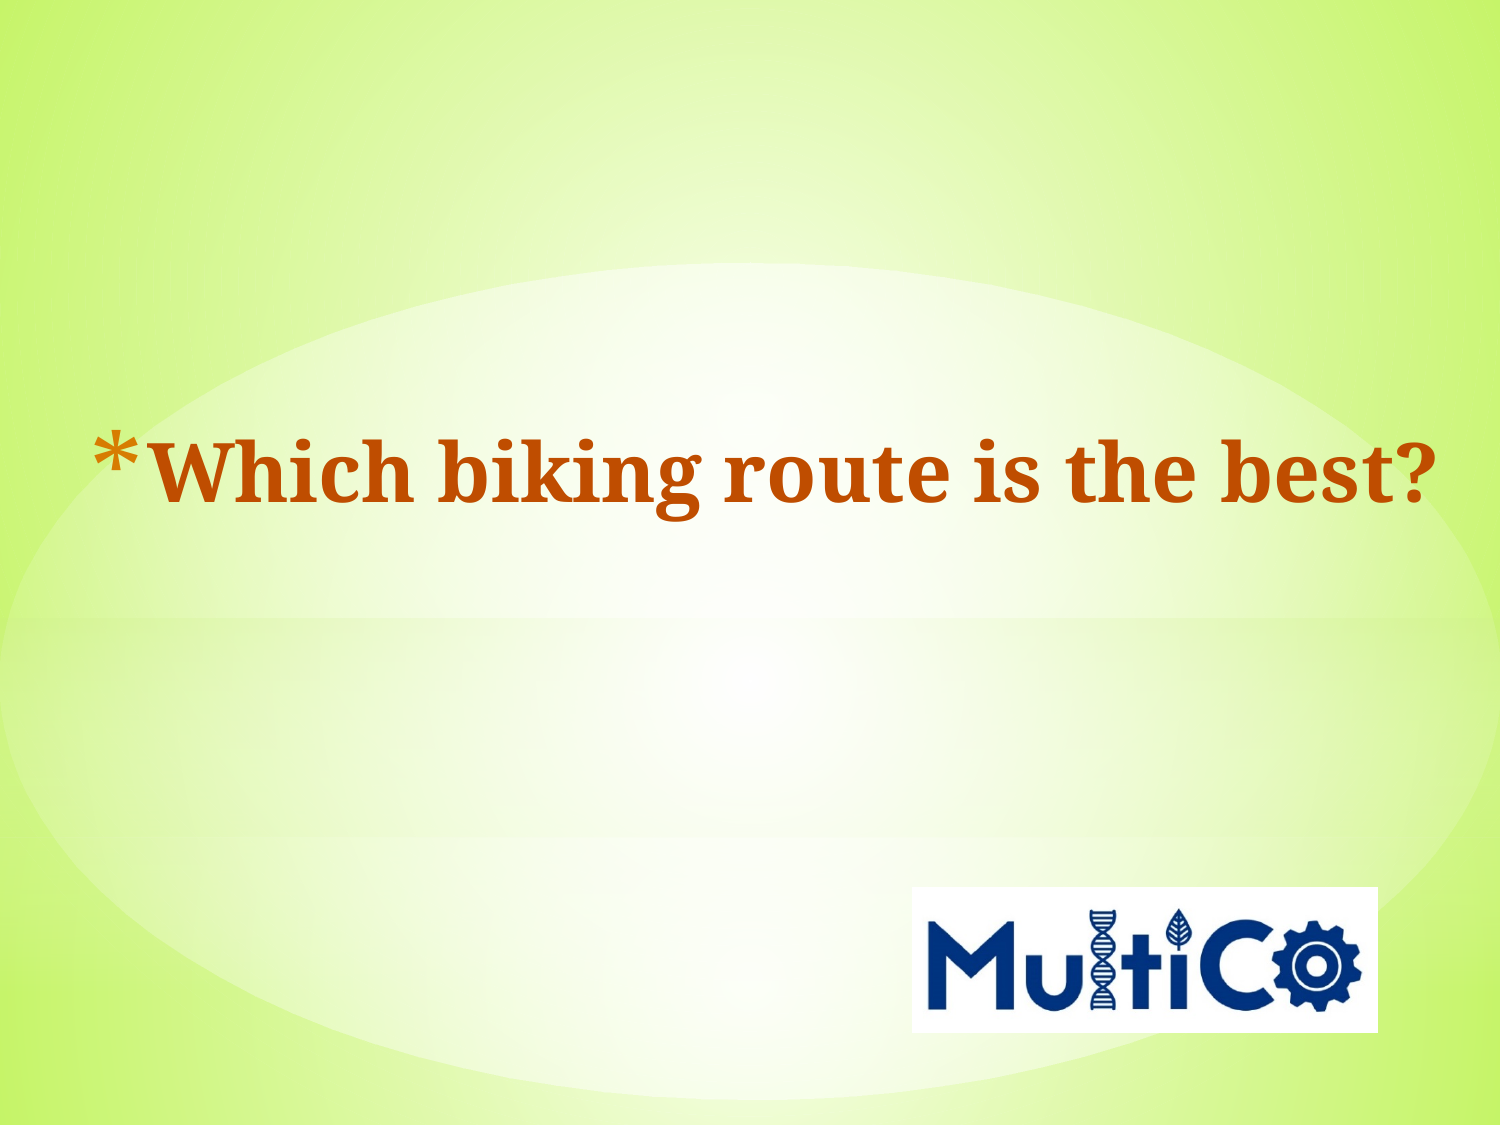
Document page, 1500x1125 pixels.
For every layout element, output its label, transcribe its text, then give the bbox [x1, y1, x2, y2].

title Which biking route is the best? [75, 412, 1463, 600]
picture [912, 887, 1379, 1034]
